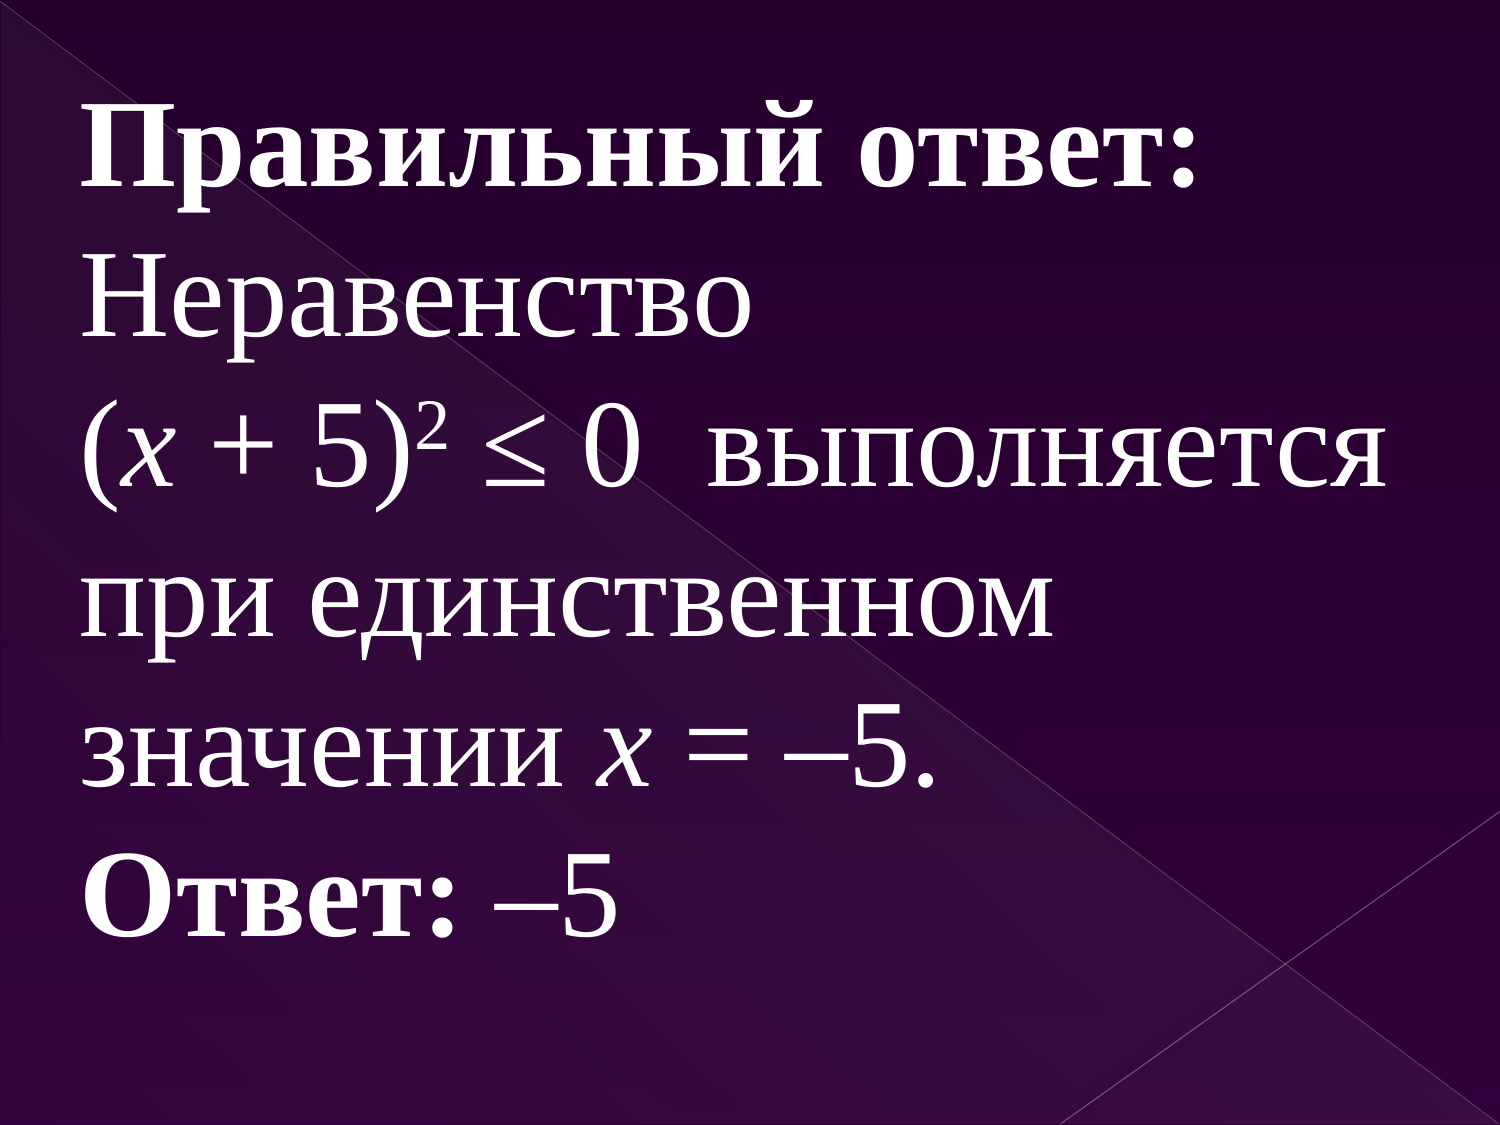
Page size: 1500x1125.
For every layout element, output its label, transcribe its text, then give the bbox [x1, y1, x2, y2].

text_box Правильный ответ: Неравенство (х + 5)2 ≤ 0 выполняется при единственном значении х = –5. Ответ: –5 [64, 54, 1459, 1015]
